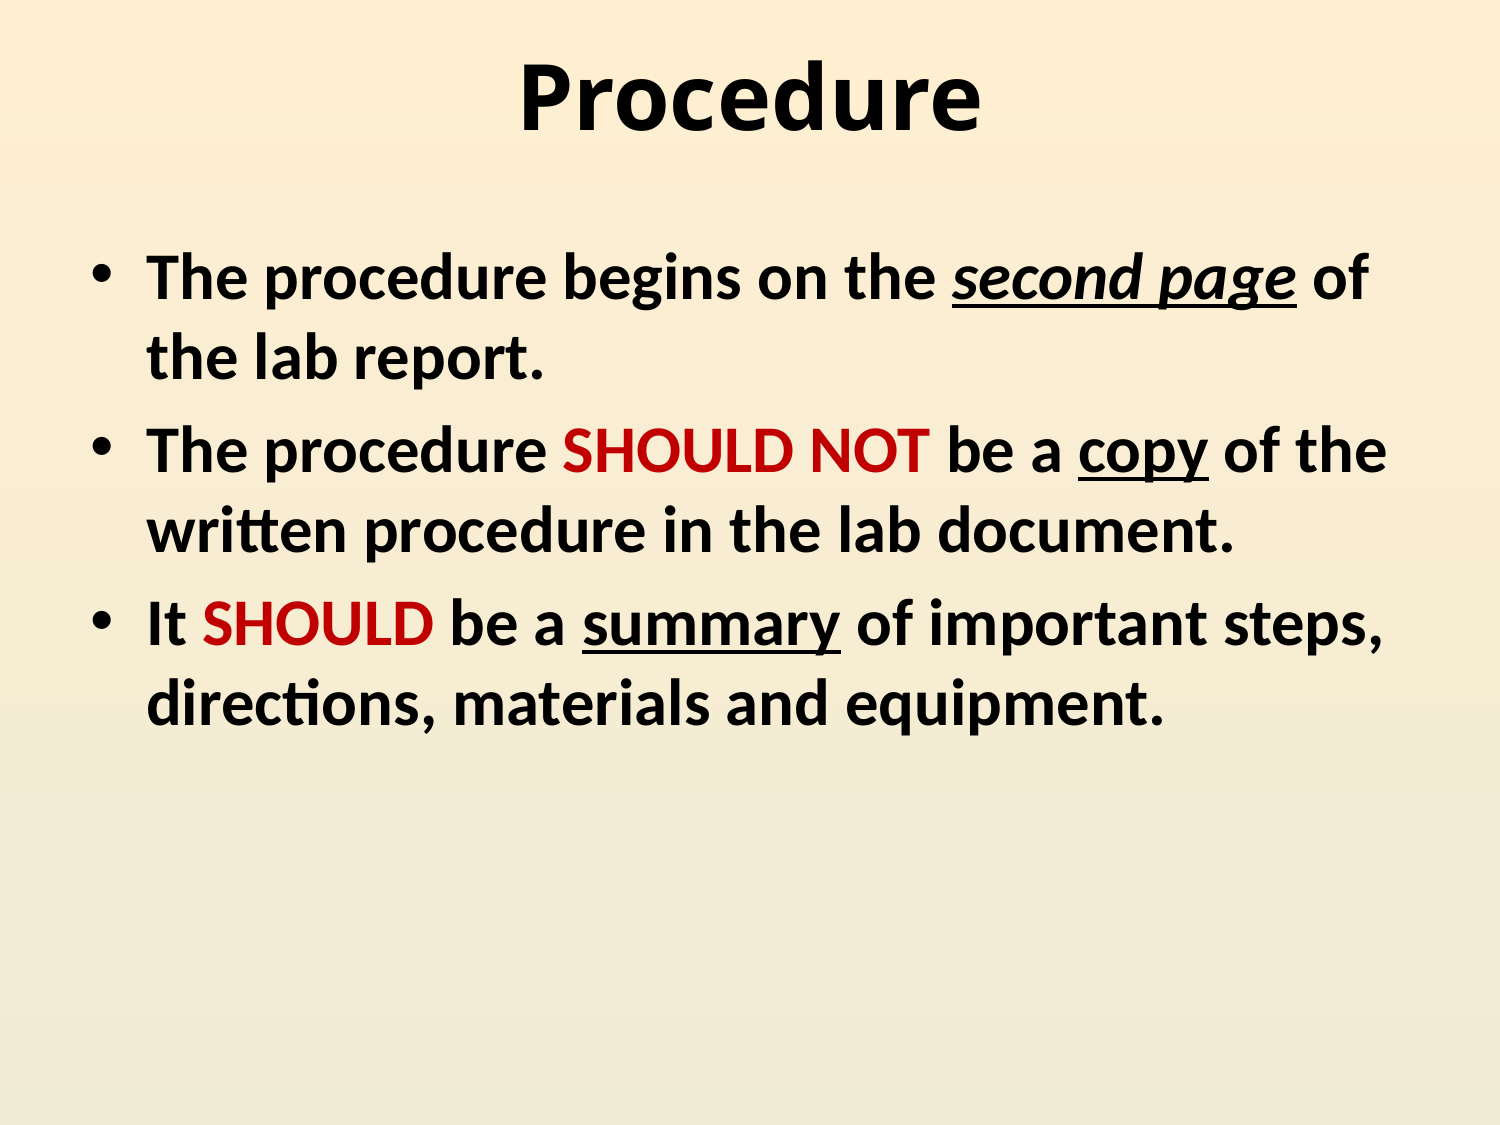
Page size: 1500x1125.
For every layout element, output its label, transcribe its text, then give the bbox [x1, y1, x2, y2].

title Procedure [75, 0, 1425, 188]
list The procedure begins on the second page of the lab report. The procedure SHOULD NOT be a copy of the written procedure in the lab document. It SHOULD be a summary of important steps, directions, materials and equipment. [75, 224, 1425, 968]
